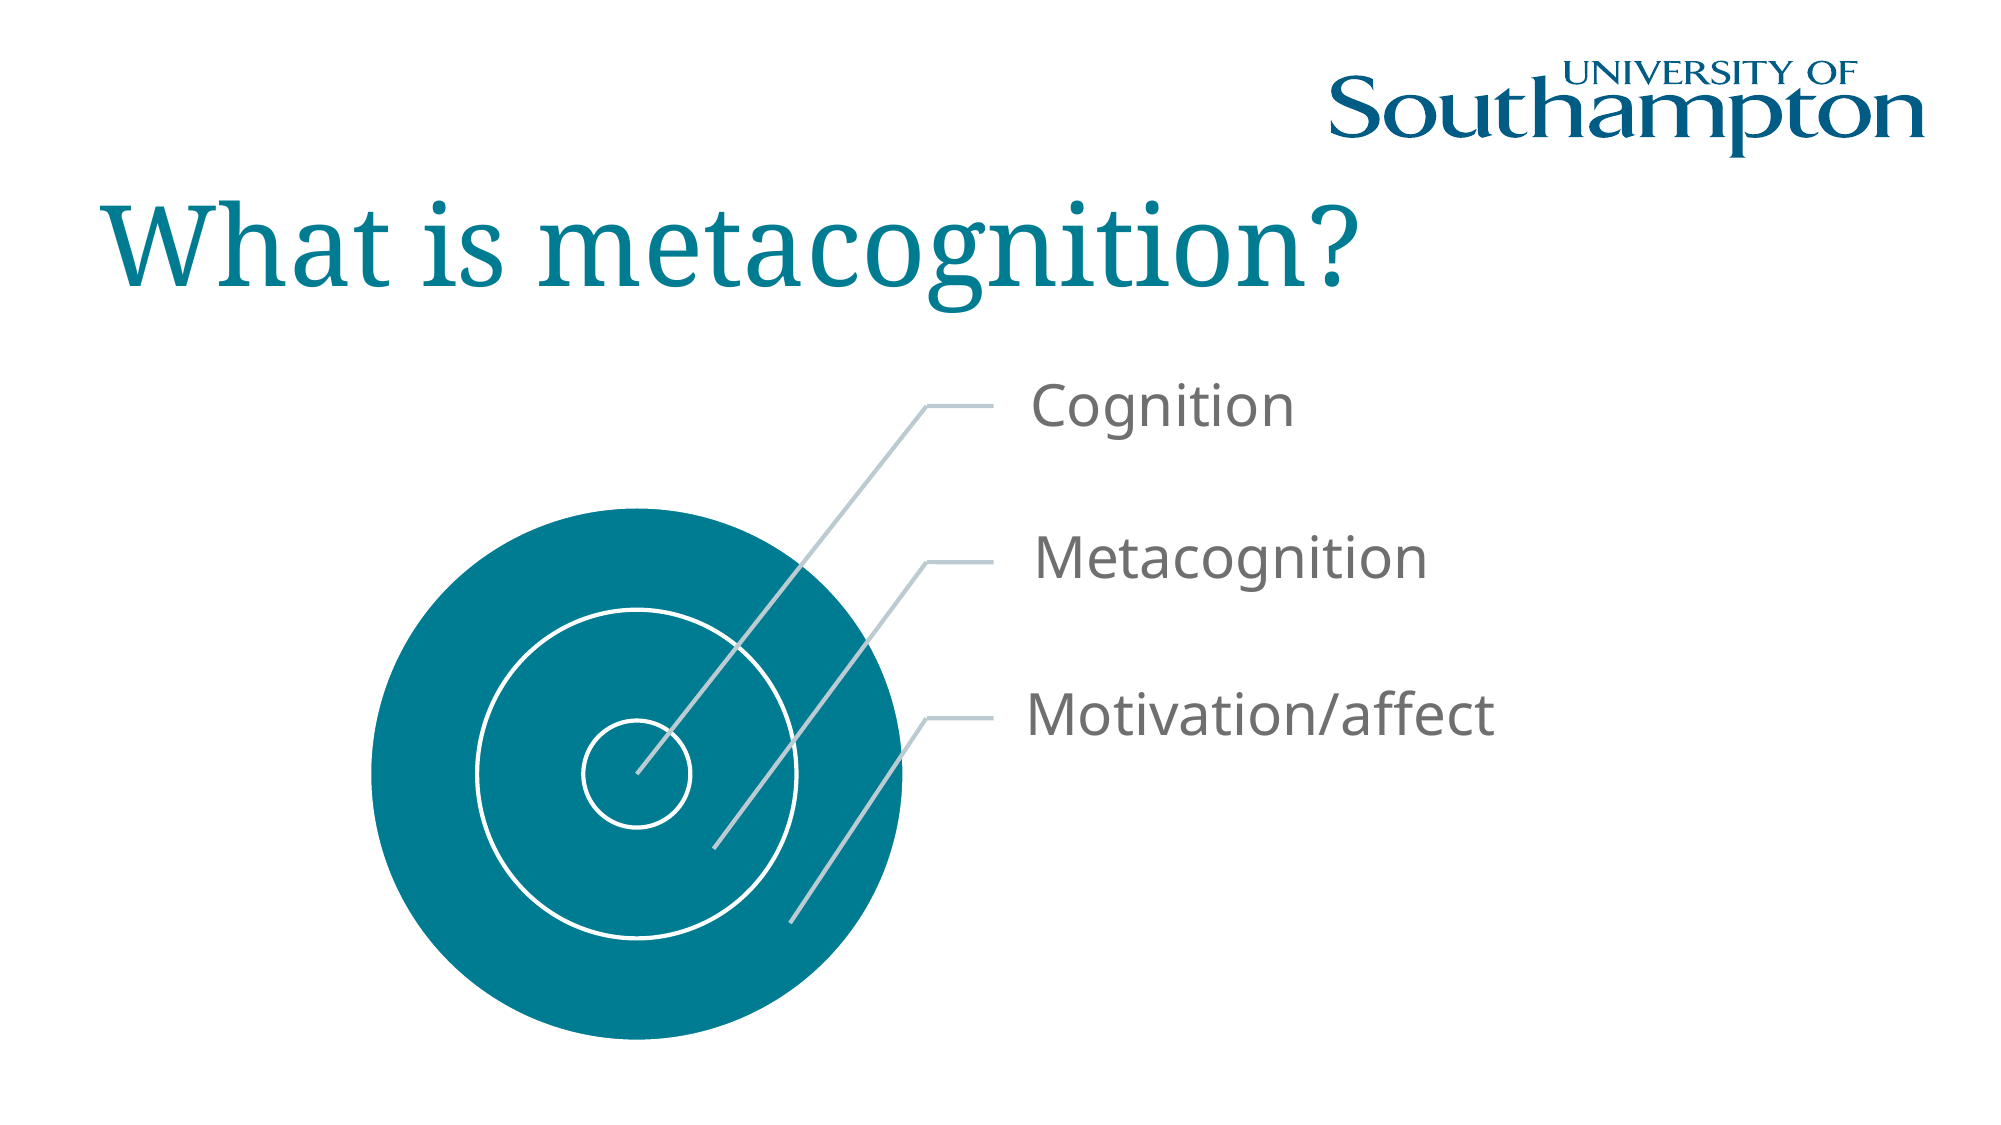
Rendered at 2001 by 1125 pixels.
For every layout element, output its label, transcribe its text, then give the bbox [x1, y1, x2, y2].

title What is metacognition? [99, 194, 1896, 313]
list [46, 327, 1772, 1042]
